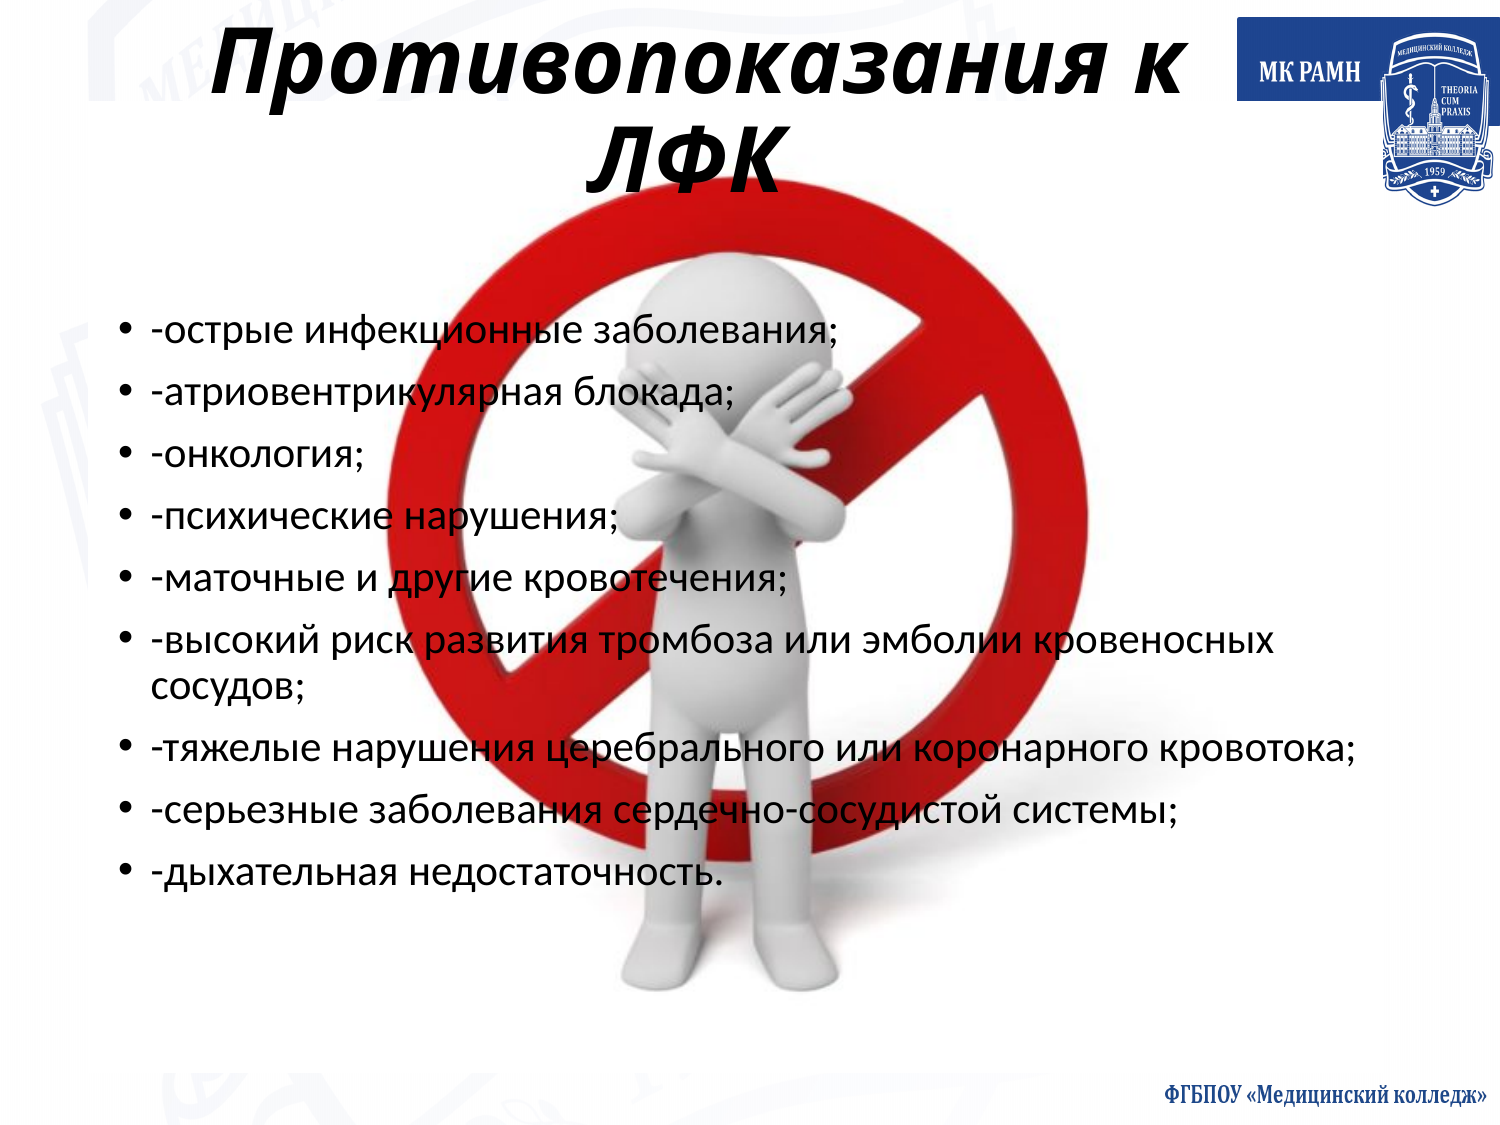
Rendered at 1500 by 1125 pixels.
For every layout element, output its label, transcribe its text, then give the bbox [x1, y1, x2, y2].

picture [0, 0, 1500, 1125]
title Противопоказания к ЛФК [103, 59, 1294, 101]
